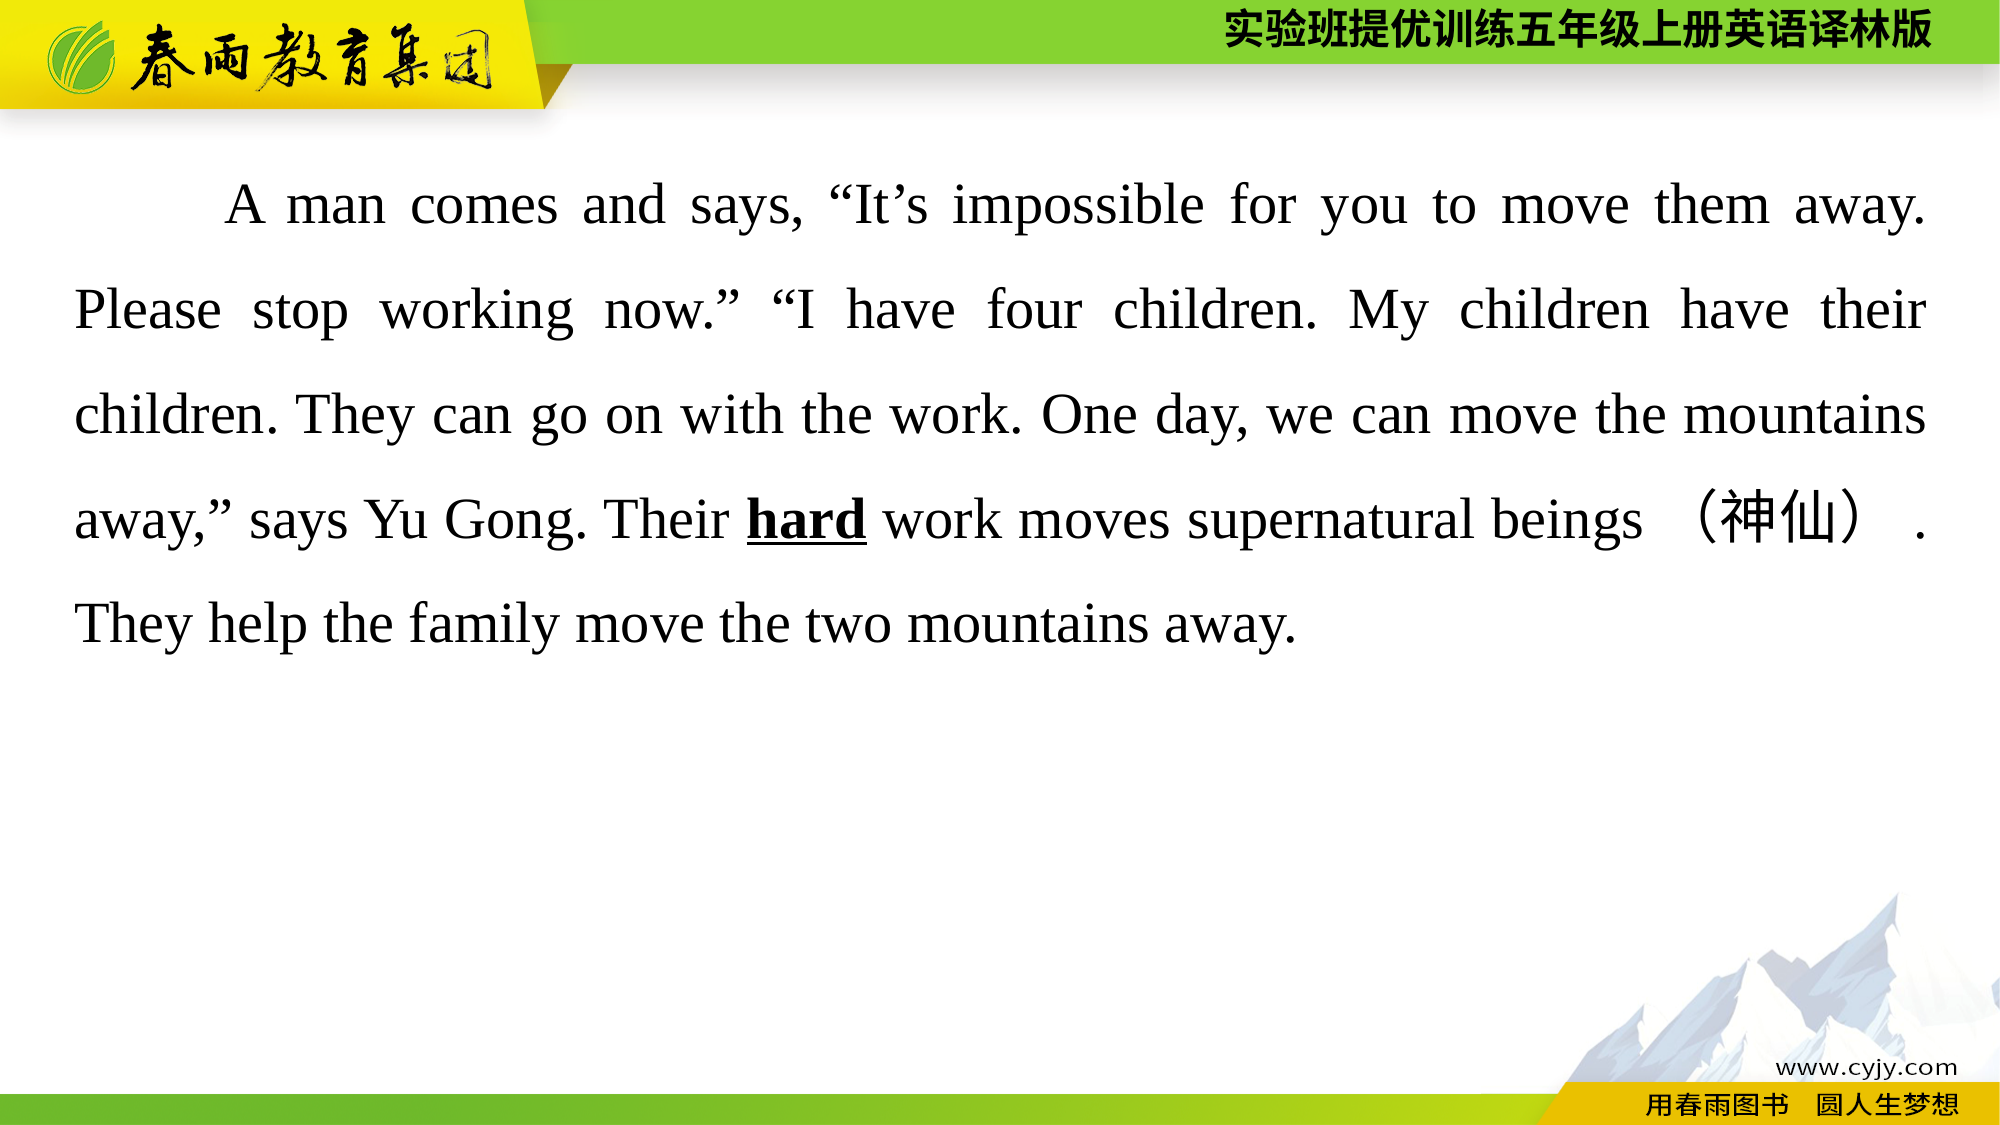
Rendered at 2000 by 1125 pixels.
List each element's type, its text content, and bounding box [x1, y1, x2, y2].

picture [0, 0, 2000, 1125]
list A man comes and says, “It’s impossible for you to move them away. Please stop working now.” “I have four children. My children have their children. They can go on with the work. One day, we can move the mountains away,” says Yu Gong. Their hard work moves supernatural beings（神仙）. They help the family move the two mountains away. [59, 122, 1944, 668]
